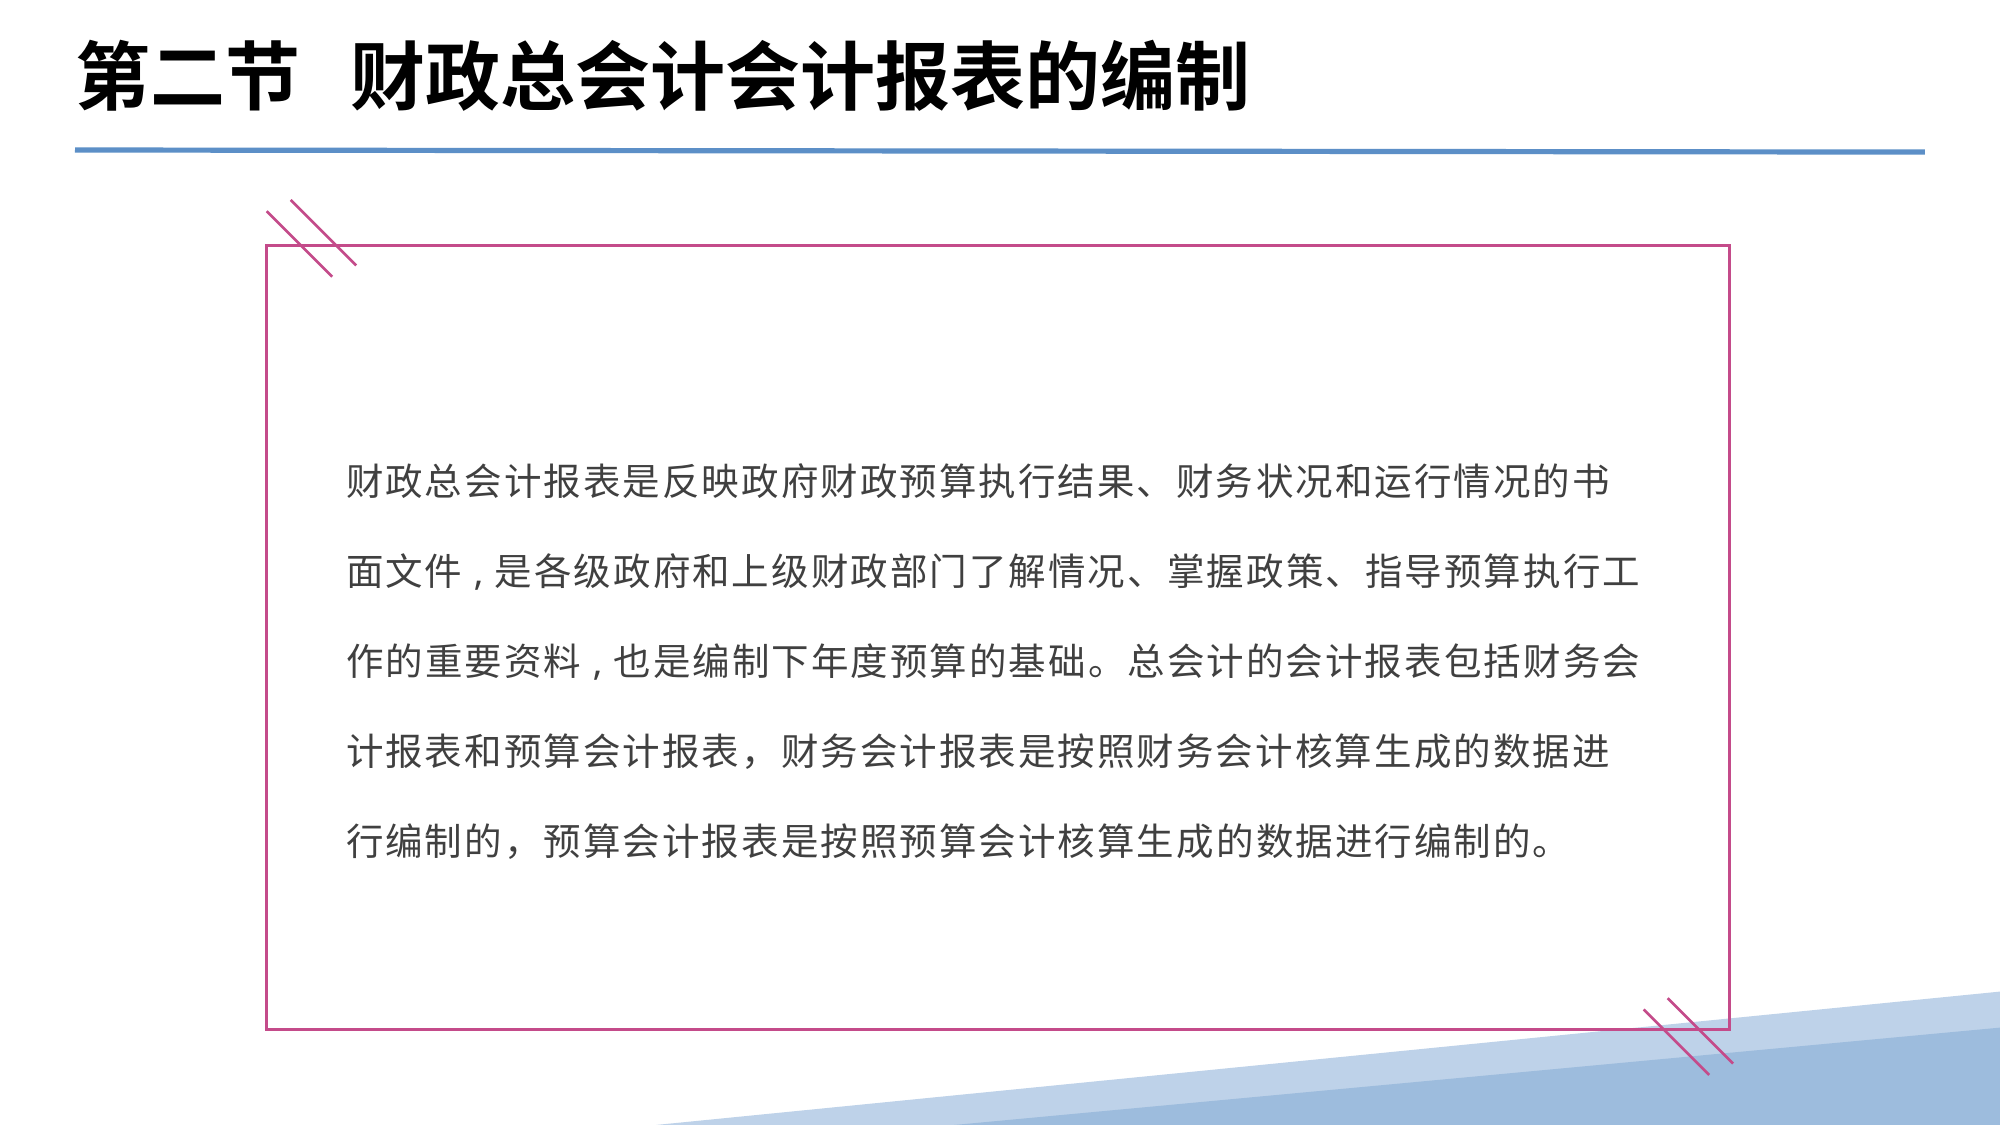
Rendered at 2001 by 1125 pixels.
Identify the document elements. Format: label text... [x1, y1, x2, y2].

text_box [656, 991, 2000, 1125]
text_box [266, 211, 333, 277]
text_box 第二节 财政总会计会计报表的编制 [75, 24, 1925, 125]
text_box [266, 244, 1730, 1030]
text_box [74, 149, 1925, 153]
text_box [1667, 998, 1734, 1064]
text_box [1643, 1009, 1710, 1075]
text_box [290, 199, 357, 266]
text_box 财政总会计报表是反映政府财政预算执行结果、财务状况和运行情况的书面文件,是各级政府和上级财政部门了解情况、掌握政策、指导预算执行工作的重要资料,也是编制下年度预算的基础。总会计的会计报表包括财务会计报表和预算会计报表，财务会计报表是按照财务会计核算生成的数据进行编制的，预算会计报表是按照预算会计核算生成的数据进行编制的。 [335, 324, 1661, 951]
